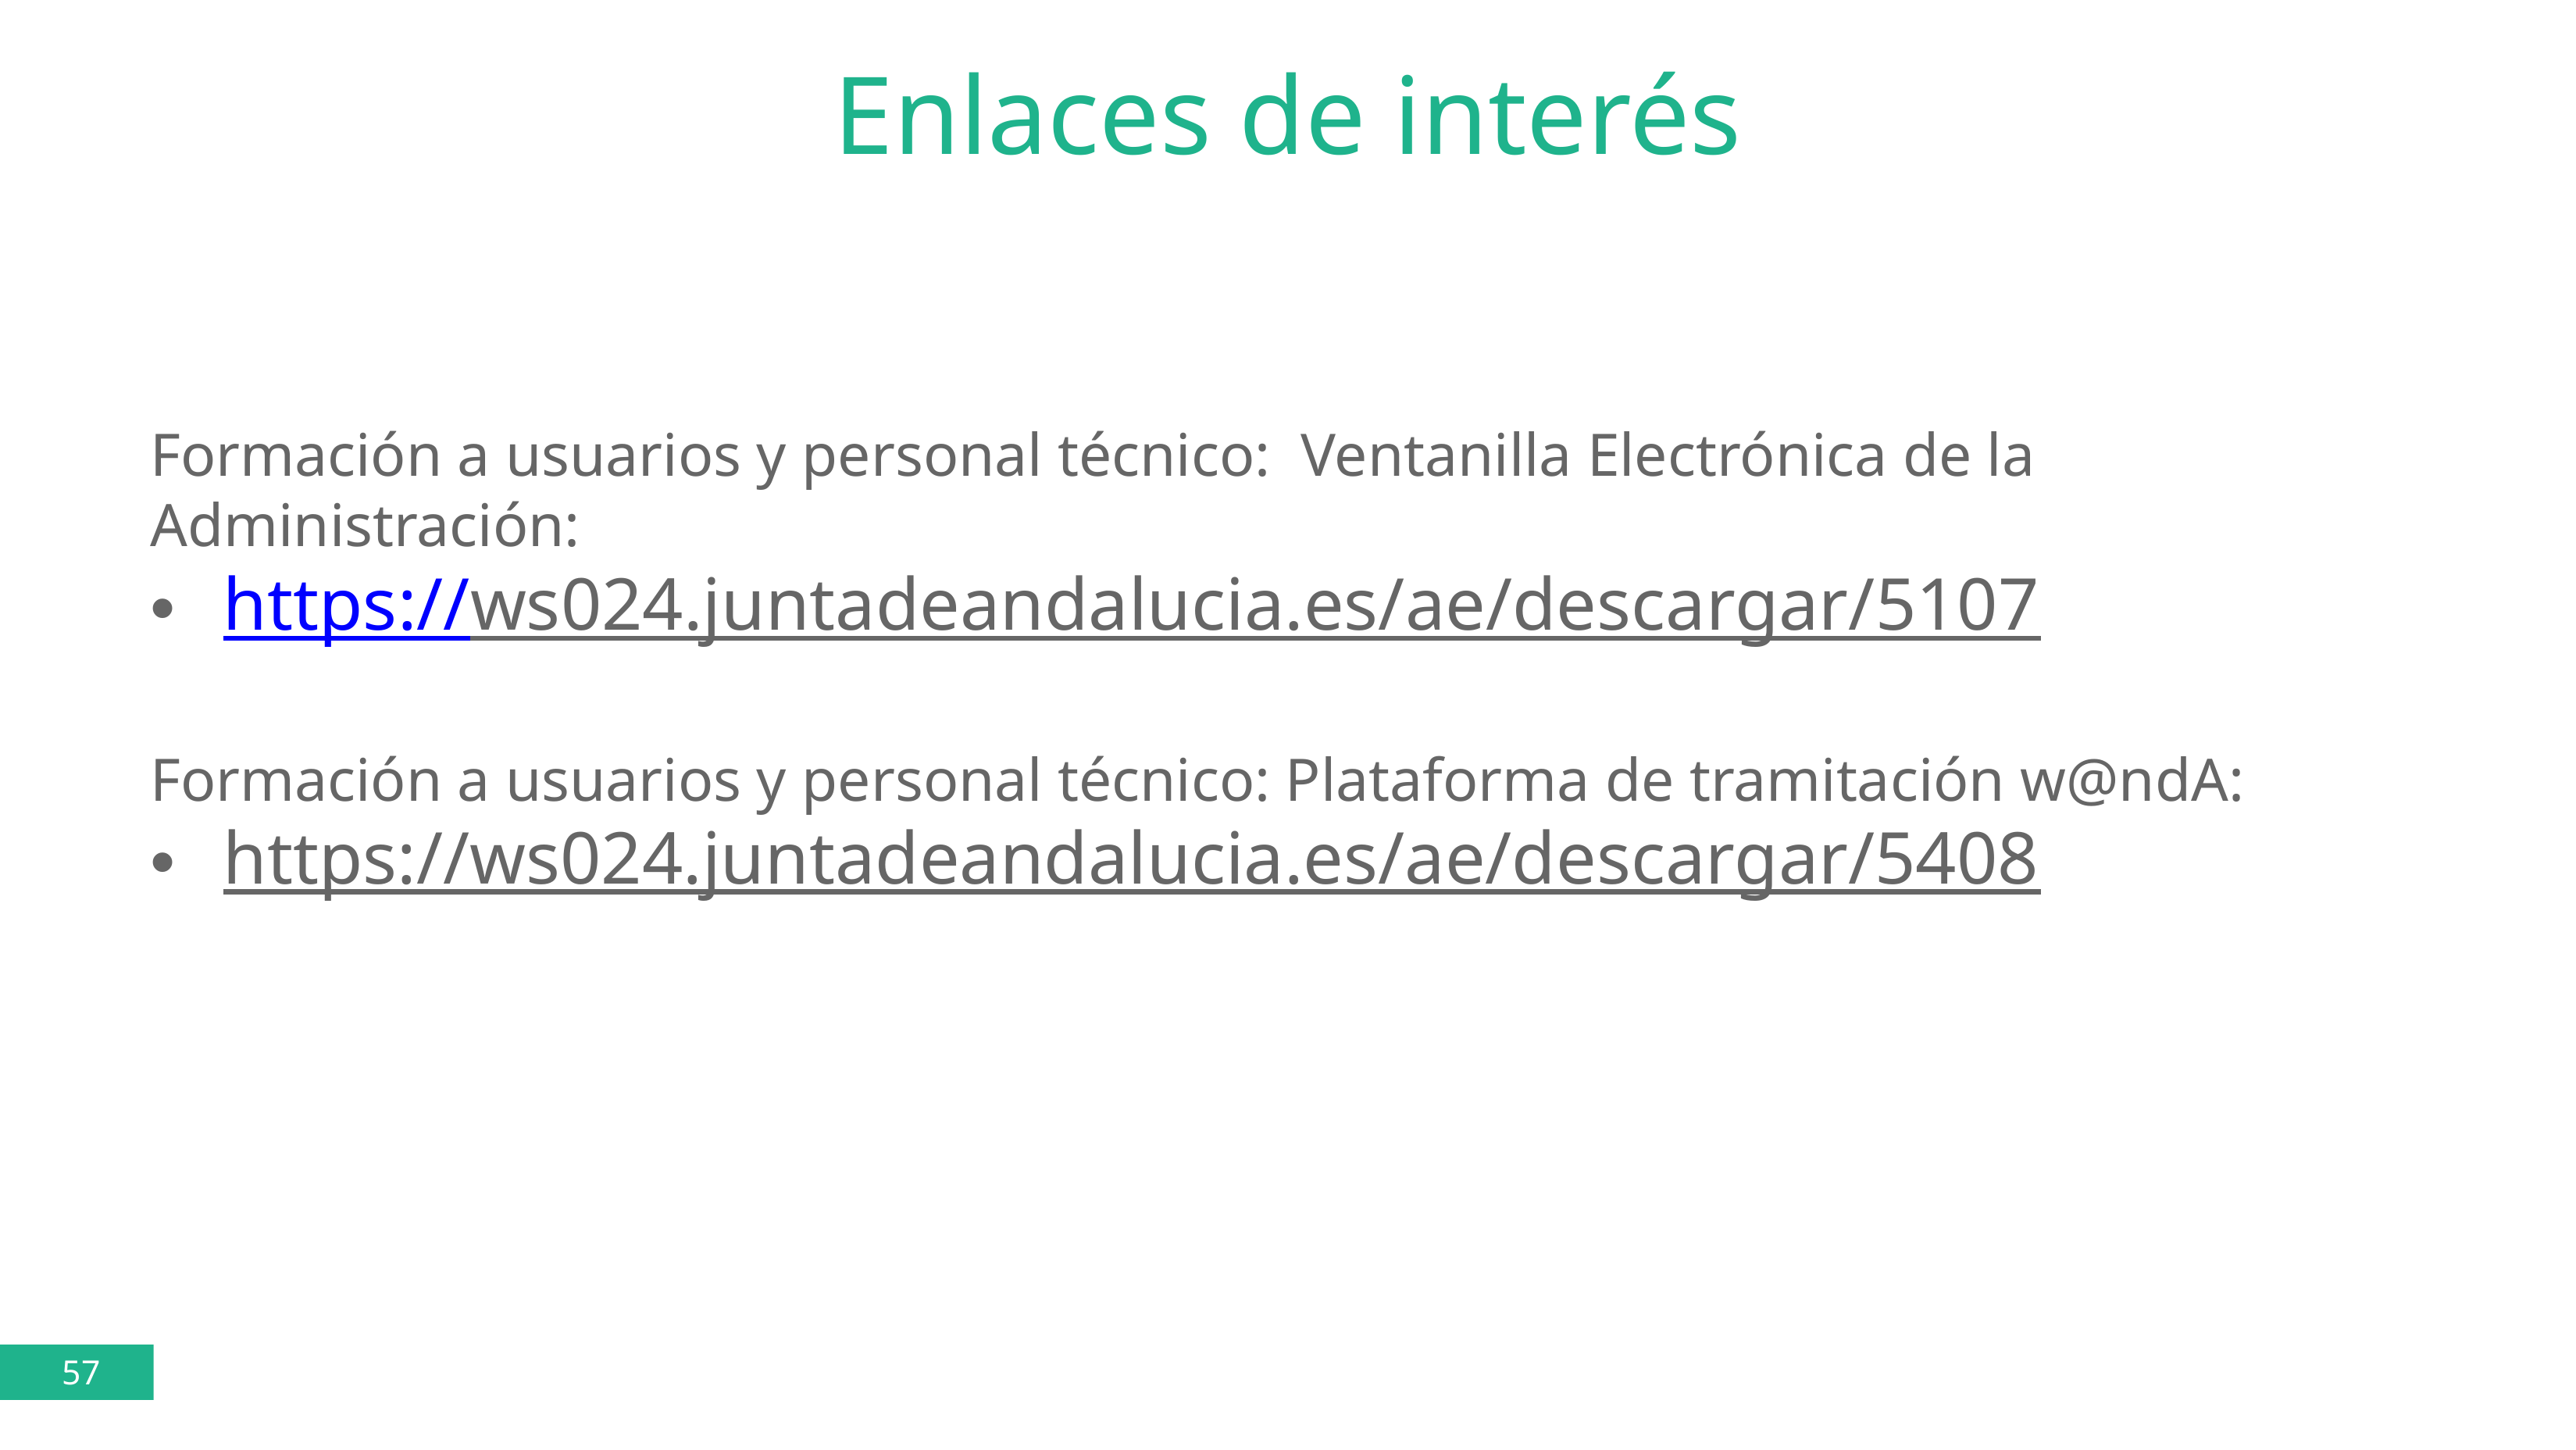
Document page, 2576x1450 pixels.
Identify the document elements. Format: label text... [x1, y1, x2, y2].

text_box Enlaces de interés [0, 41, 2576, 182]
text_box [0, 1345, 154, 1400]
slide_number 57 [41, 1351, 112, 1394]
text_box Formación a usuarios y personal técnico: Ventanilla Electrónica de la Administración: https://ws024.juntadeandalucia.es/ae/descargar/5107 Formación a usuarios y personal técnico: Plataforma de tramitación w@ndA: https://ws024.juntadeandalucia.es/ae/descargar/5408 [138, 412, 2438, 916]
